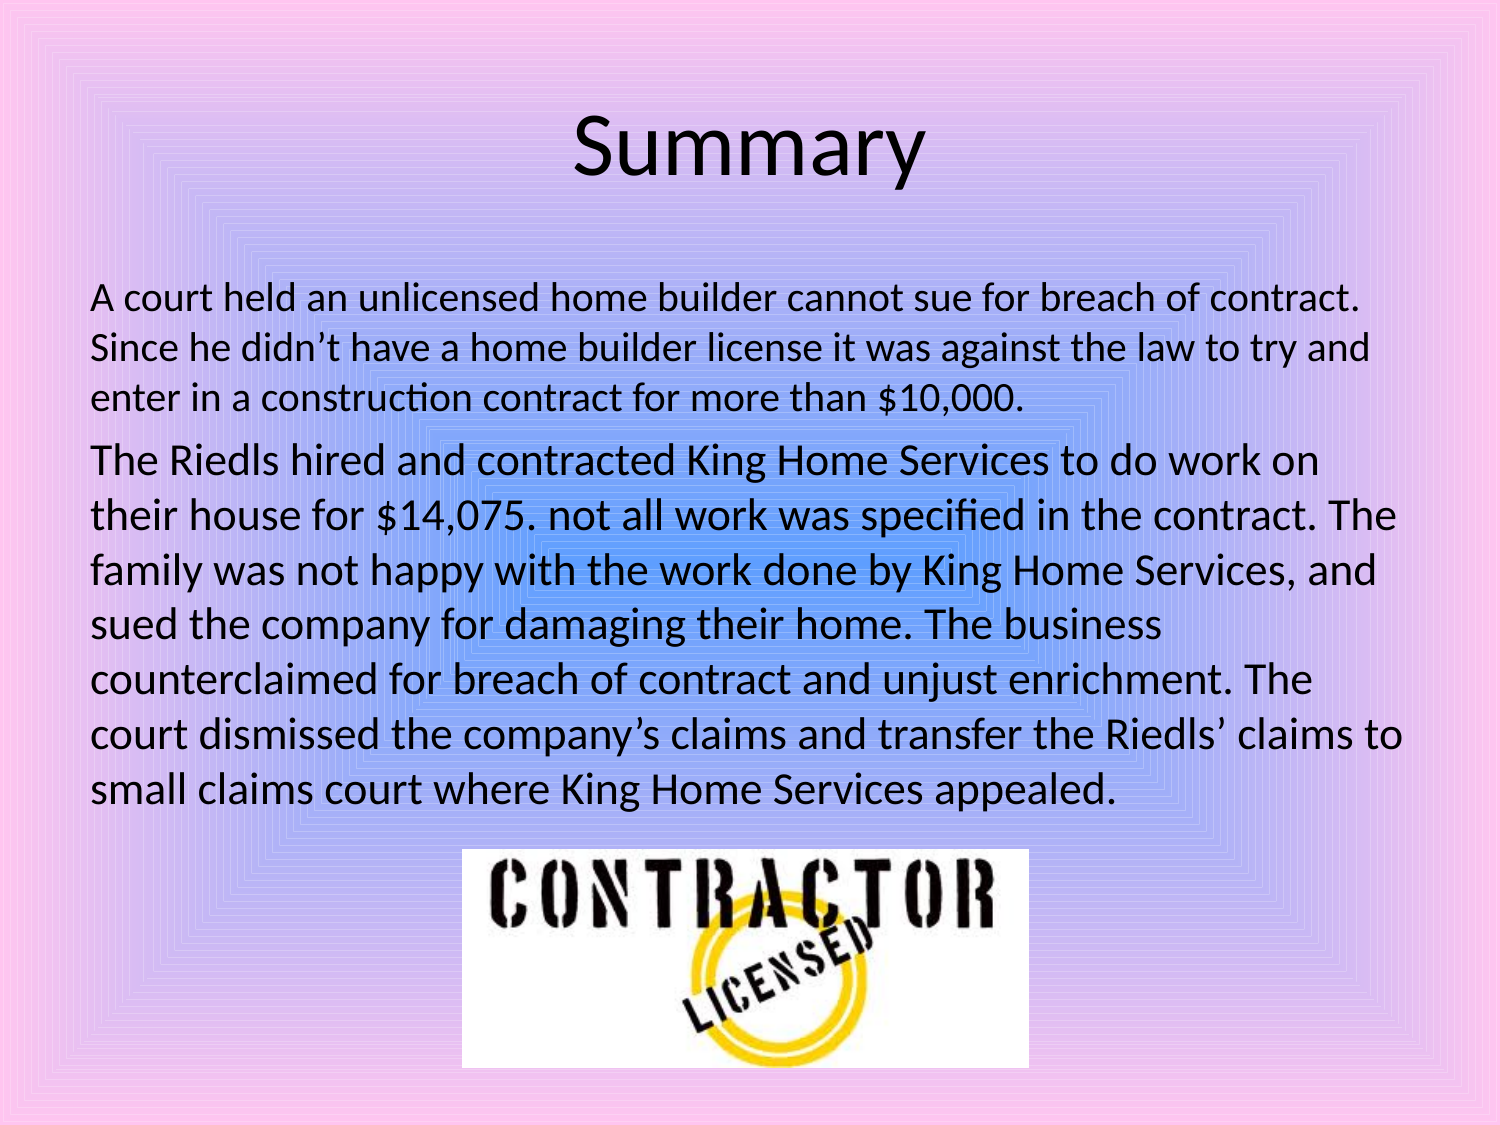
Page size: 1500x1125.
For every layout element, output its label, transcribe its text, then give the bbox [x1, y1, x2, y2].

title Summary [75, 45, 1425, 233]
list A court held an unlicensed home builder cannot sue for breach of contract. Since he didn’t have a home builder license it was against the law to try and enter in a construction contract for more than $10,000. The Riedls hired and contracted King Home Services to do work on their house for $14,075. not all work was specified in the contract. The family was not happy with the work done by King Home Services, and sued the company for damaging their home. The business counterclaimed for breach of contract and unjust enrichment. The court dismissed the company’s claims and transfer the Riedls’ claims to small claims court where King Home Services appealed. [75, 262, 1425, 1005]
picture [462, 849, 1029, 1068]
